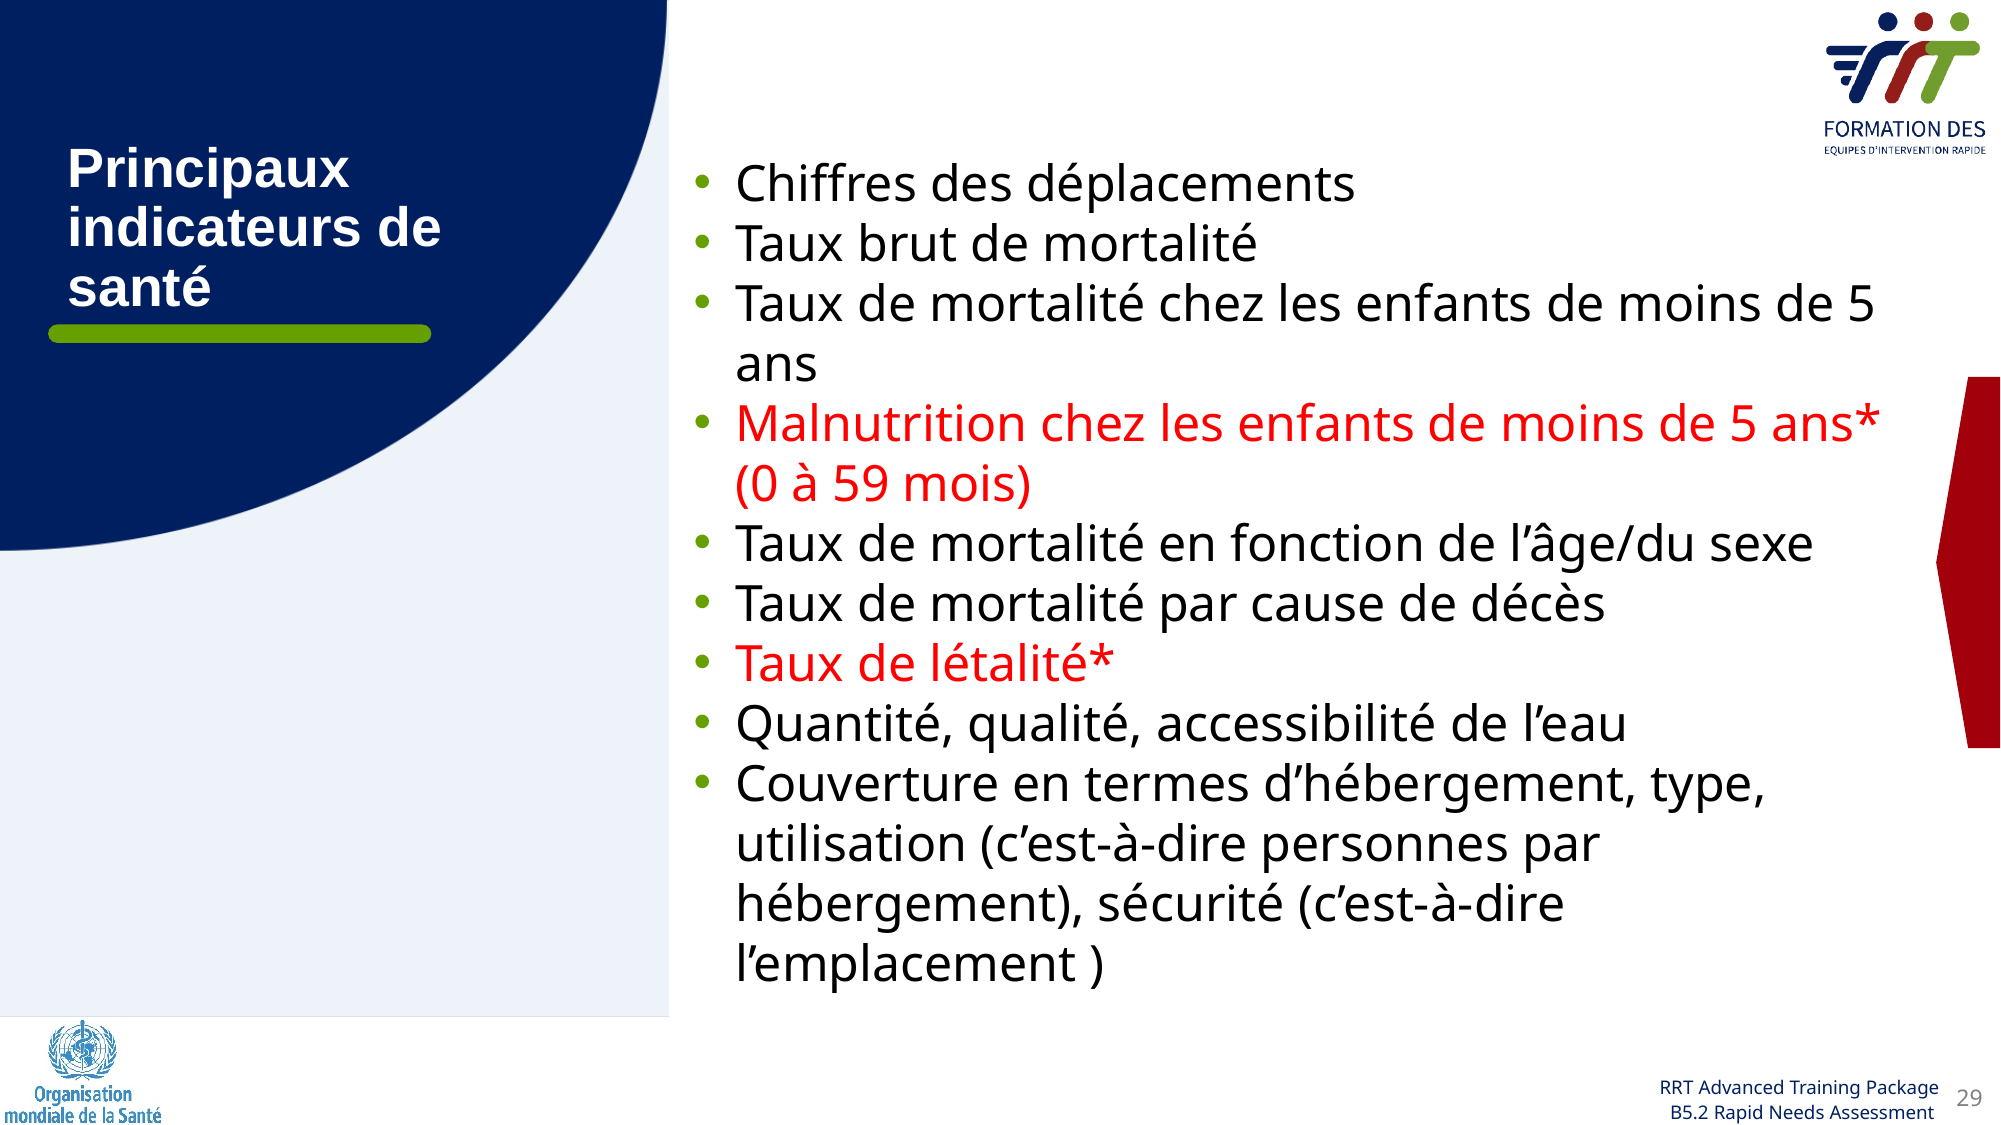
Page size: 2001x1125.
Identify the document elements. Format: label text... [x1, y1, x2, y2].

text_box Chiffres des déplacements Taux brut de mortalité Taux de mortalité chez les enfants de moins de 5 ans Malnutrition chez les enfants de moins de 5 ans* (0 à 59 mois) Taux de mortalité en fonction de l’âge/du sexe Taux de mortalité par cause de décès Taux de létalité* Quantité, qualité, accessibilité de l’eau Couverture en termes d’hébergement, type, utilisation (c’est-à-dire personnes par hébergement), sécurité (c’est-à-dire l’emplacement ) [686, 143, 1918, 999]
picture [1824, 11, 1986, 156]
text_box Principaux indicateurs de santé [60, 131, 596, 327]
picture [0, 0, 669, 1124]
